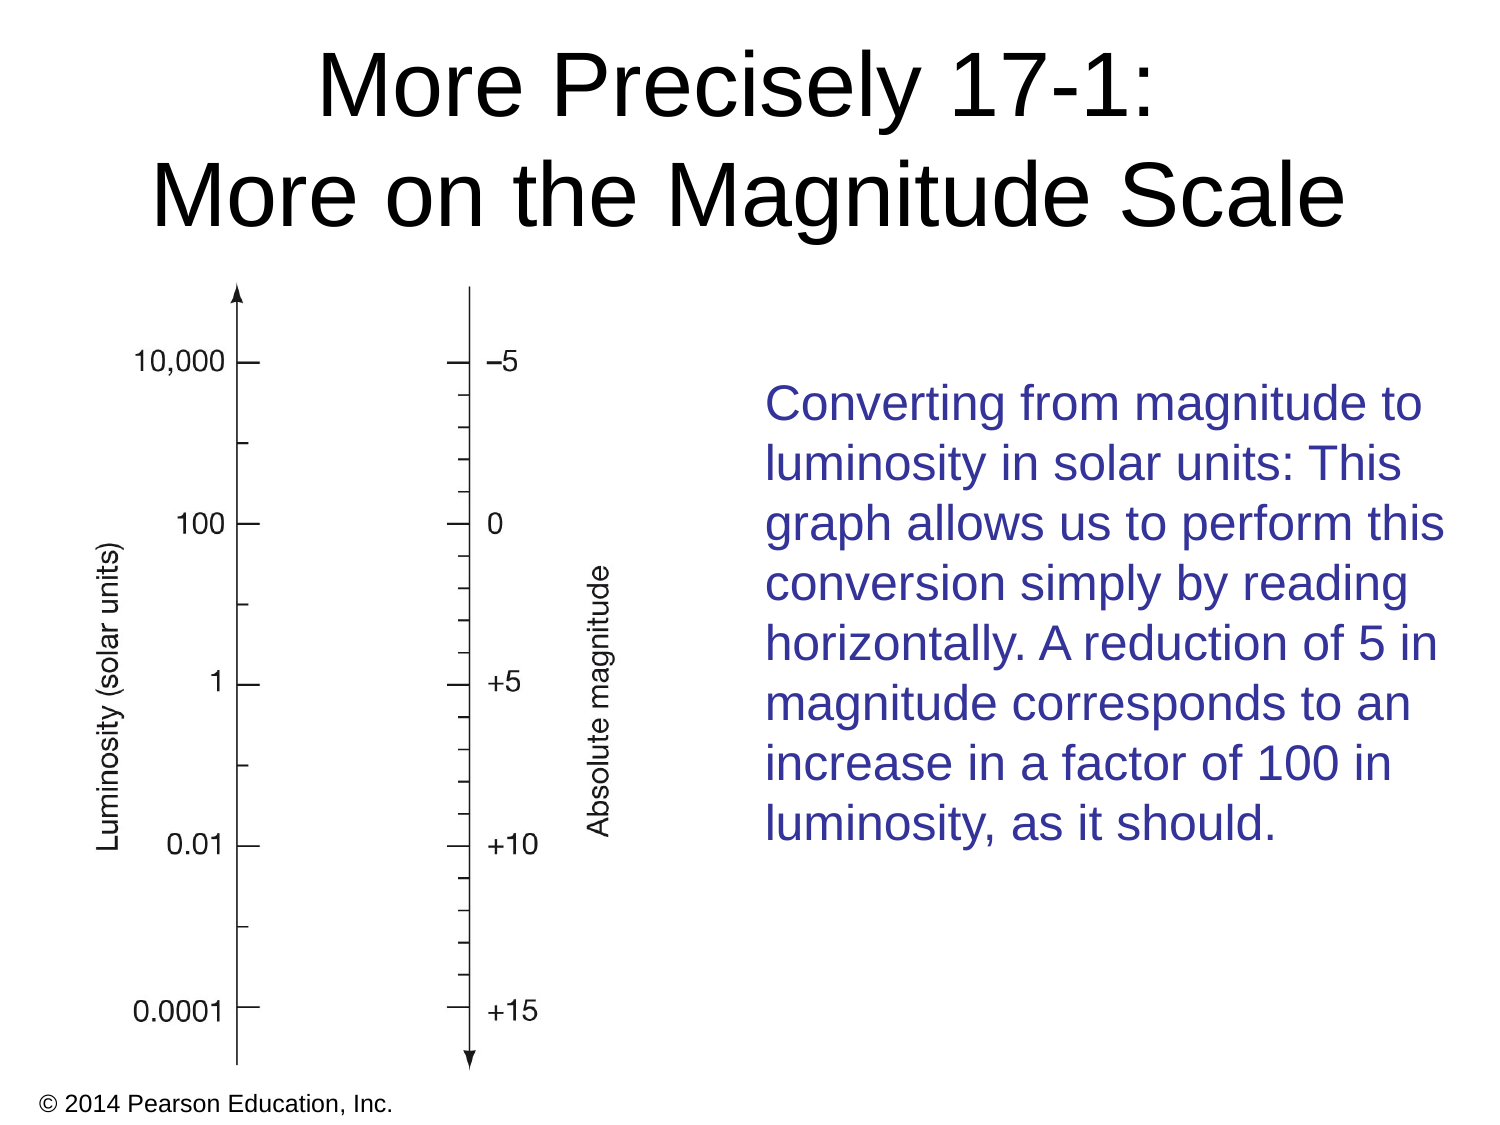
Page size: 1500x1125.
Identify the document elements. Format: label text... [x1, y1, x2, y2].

title More Precisely 17-1: More on the Magnitude Scale [75, 28, 1425, 242]
picture [87, 274, 622, 1071]
text_box Converting from magnitude to luminosity in solar units: This graph allows us to perform this conversion simply by reading horizontally. A reduction of 5 in magnitude corresponds to an increase in a factor of 100 in luminosity, as it should. [750, 362, 1463, 858]
